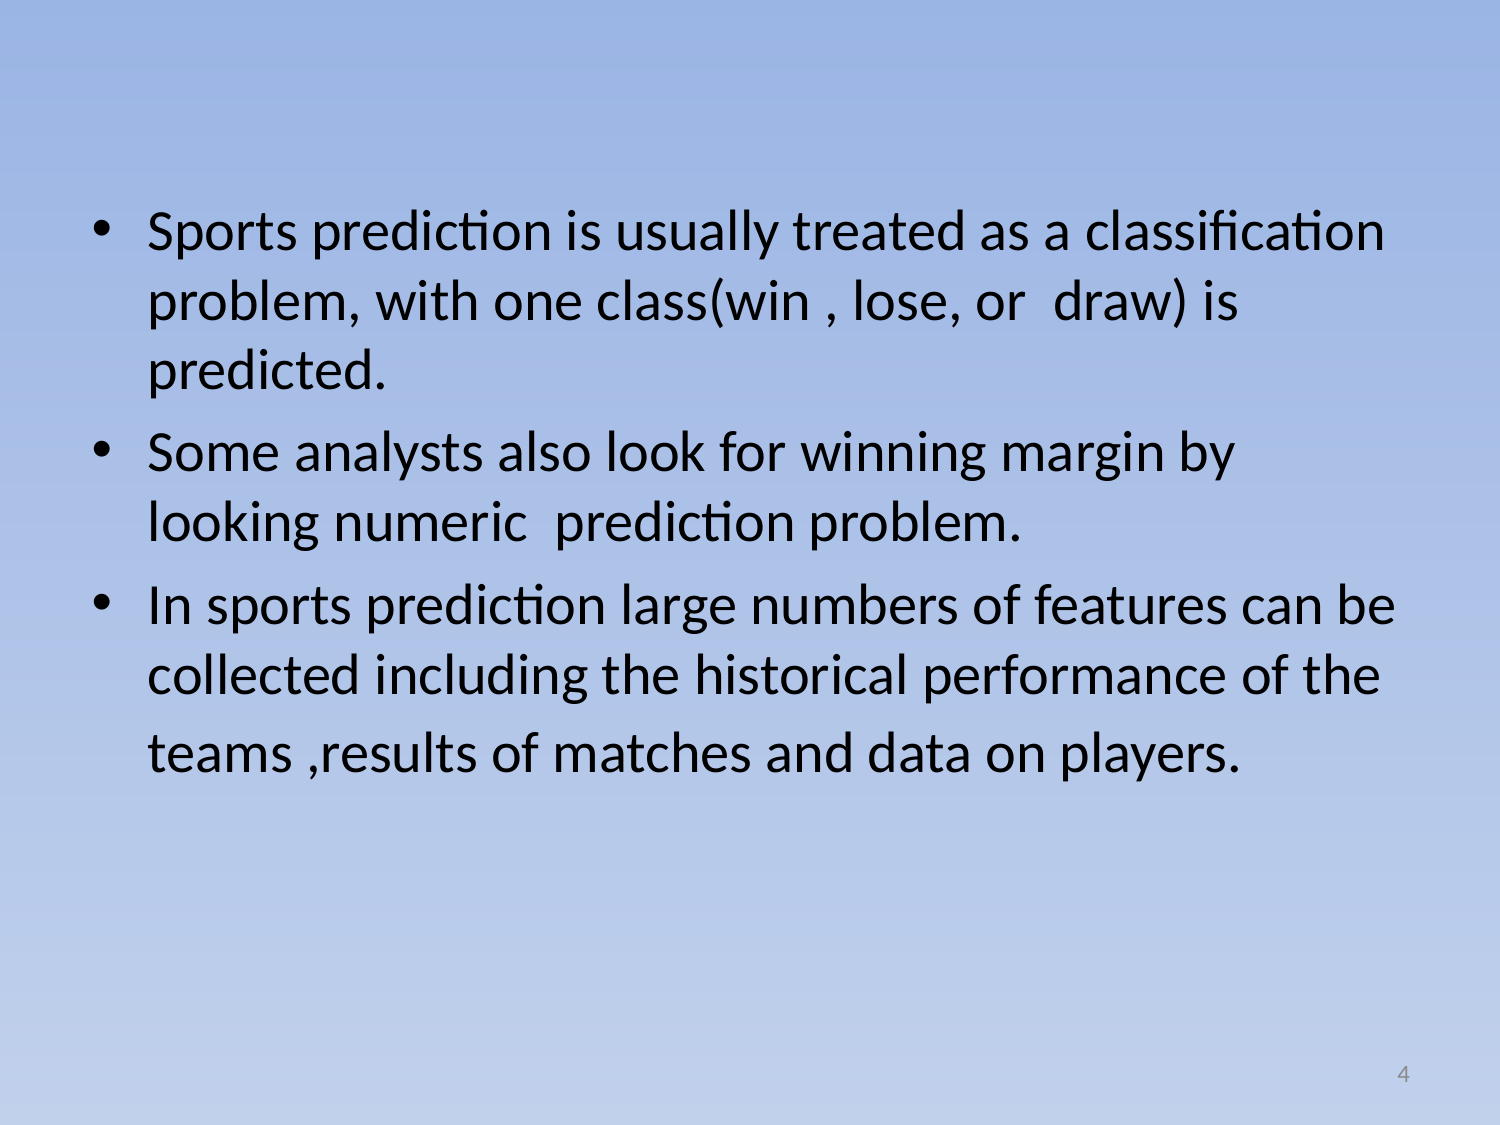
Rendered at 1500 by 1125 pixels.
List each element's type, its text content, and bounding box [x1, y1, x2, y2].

list Sports prediction is usually treated as a classification problem, with one class(win , lose, or draw) is predicted. Some analysts also look for winning margin by looking numeric prediction problem. In sports prediction large numbers of features can be collected including the historical performance of the teams ,results of matches and data on players. [76, 184, 1427, 927]
slide_number 4 [1074, 1042, 1425, 1103]
